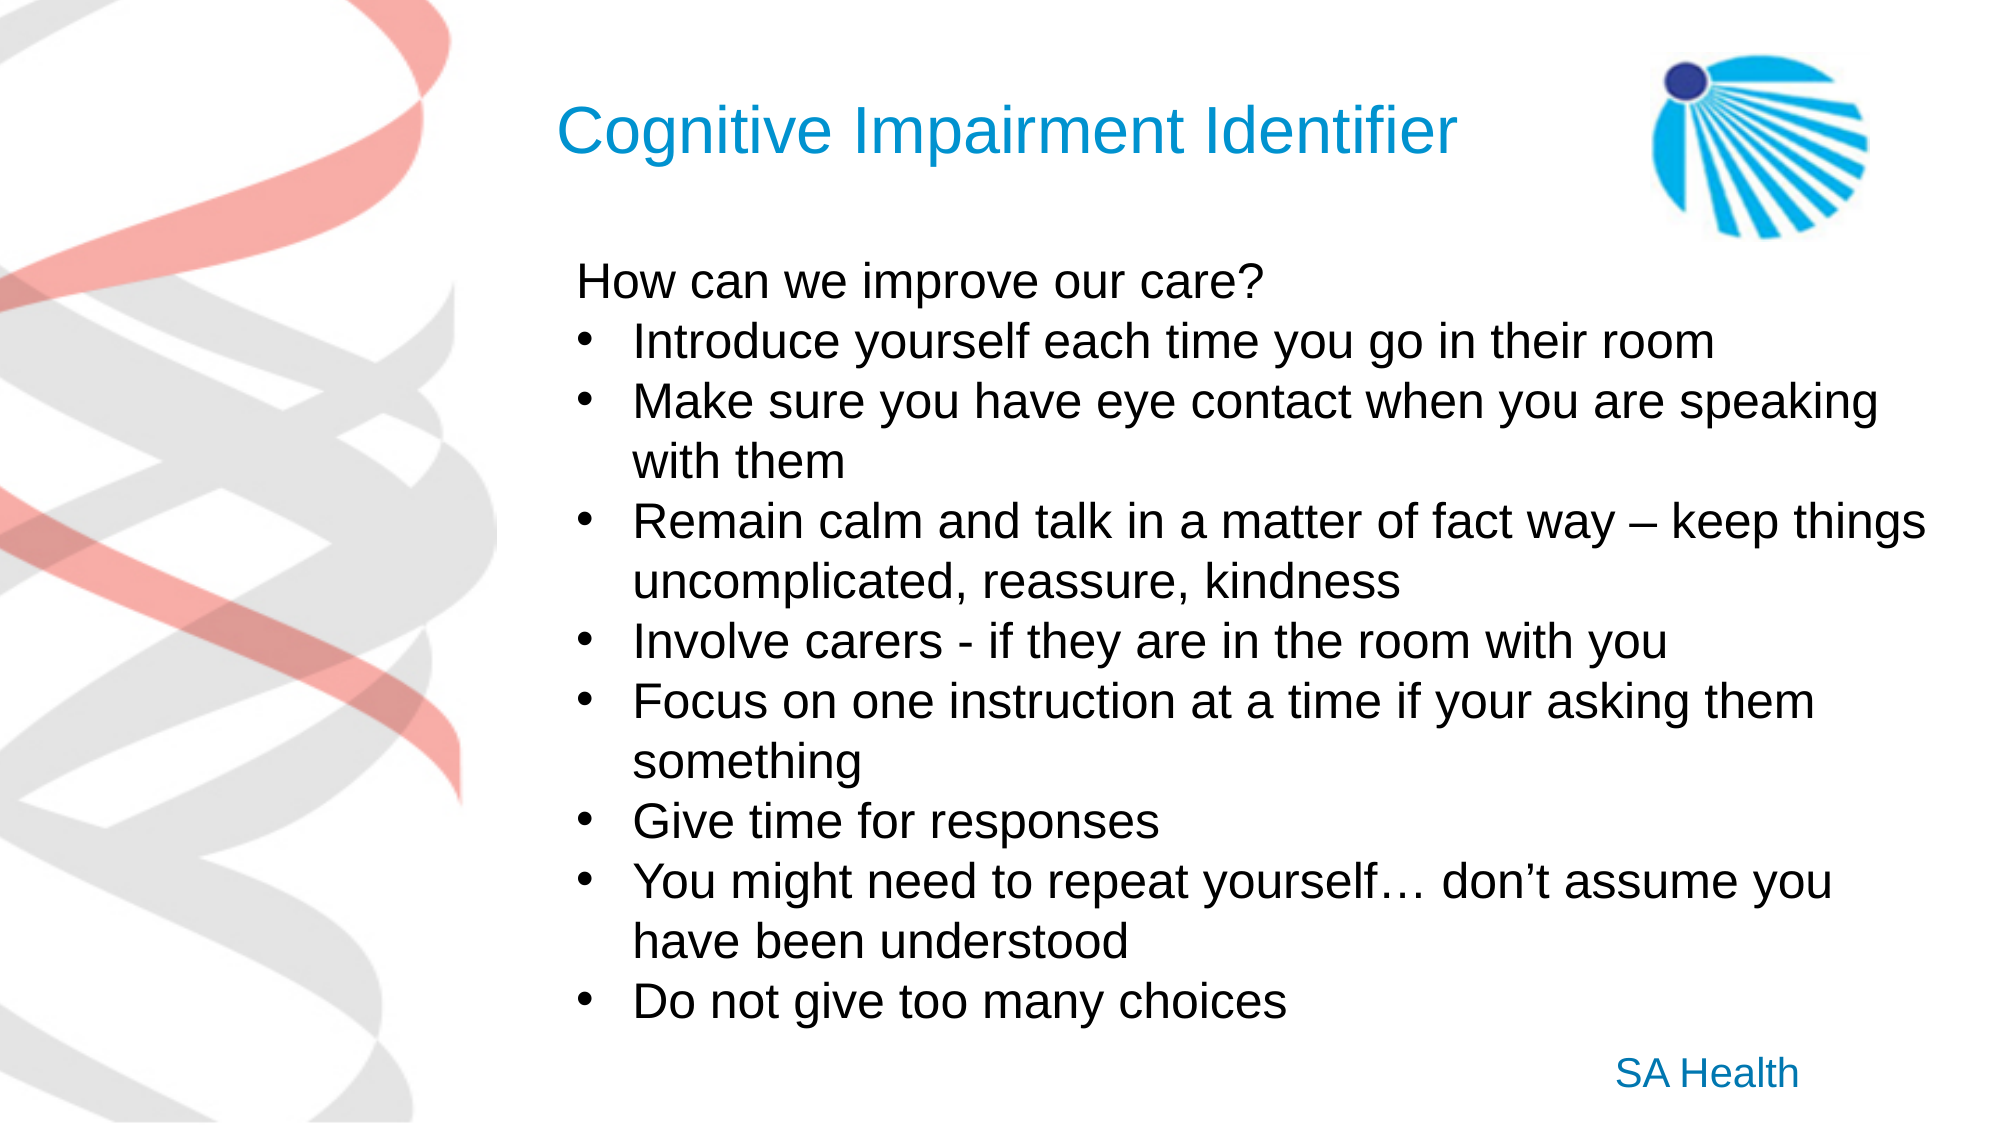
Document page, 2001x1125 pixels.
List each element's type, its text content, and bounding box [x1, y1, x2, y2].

title Cognitive Impairment Identifier [541, 32, 1896, 221]
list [1650, 52, 1870, 242]
picture [0, 0, 497, 1125]
text_box How can we improve our care? Introduce yourself each time you go in their room Make sure you have eye contact when you are speaking with them Remain calm and talk in a matter of fact way – keep things uncomplicated, reassure, kindness Involve carers - if they are in the room with you Focus on one instruction at a time if your asking them something Give time for responses You might need to repeat yourself… don’t assume you have been understood Do not give too many choices [561, 241, 1944, 1081]
